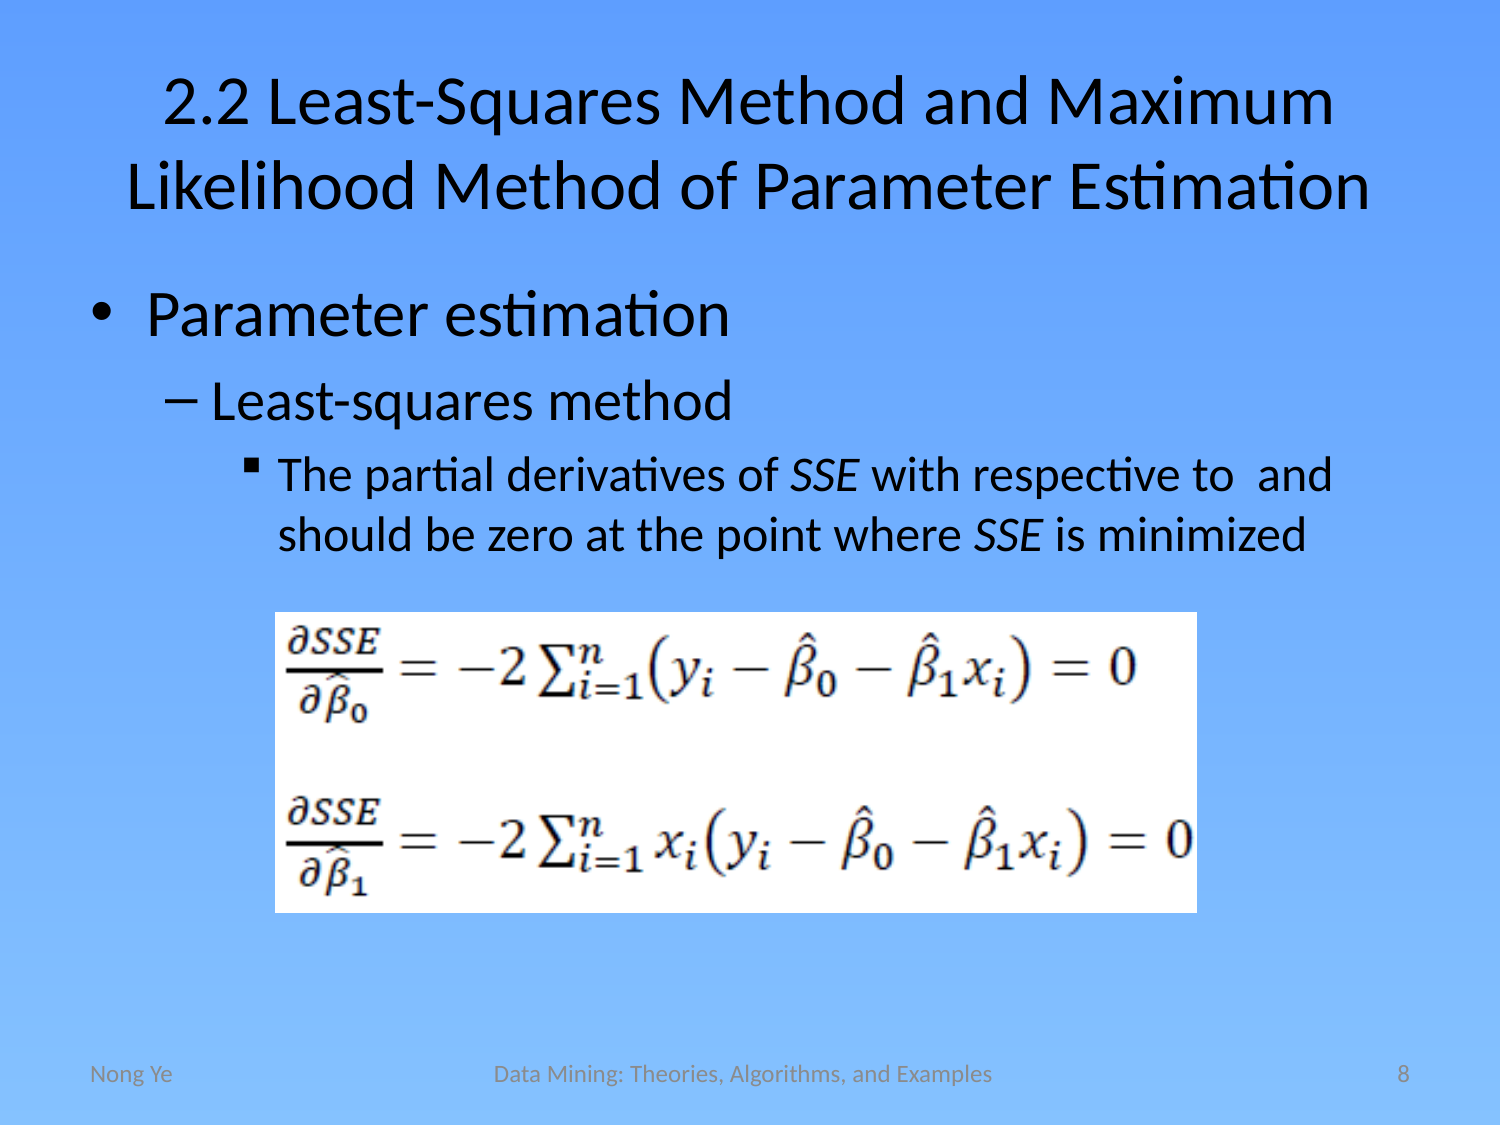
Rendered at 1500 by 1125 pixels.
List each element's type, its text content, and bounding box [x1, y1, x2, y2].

title 2.2 Least-Squares Method and Maximum Likelihood Method of Parameter Estimation [75, 45, 1425, 233]
picture [274, 612, 1197, 913]
slide_number Nong Ye [75, 1042, 425, 1103]
slide_number 8 [1074, 1042, 1425, 1103]
footer Data Mining: Theories, Algorithms, and Examples [450, 1042, 1038, 1103]
